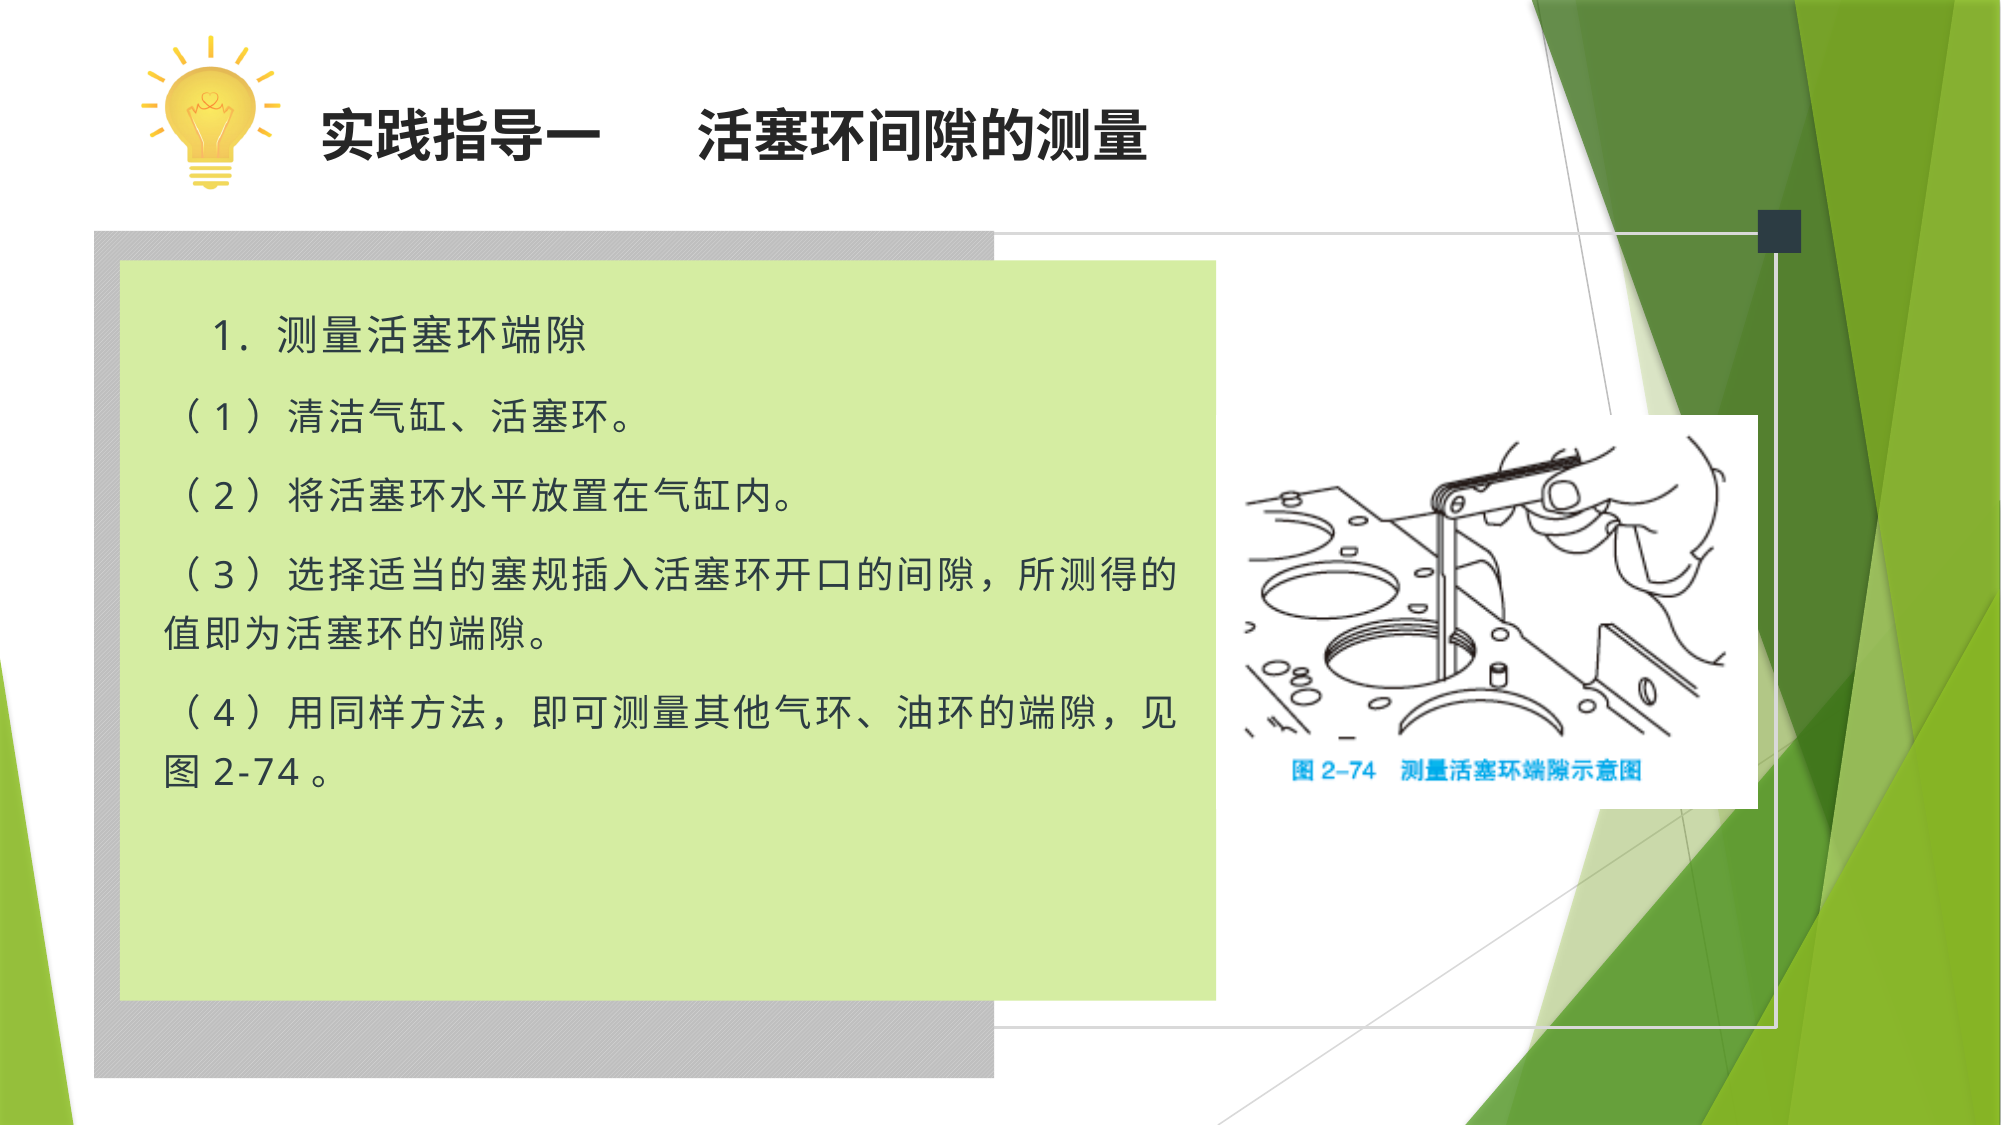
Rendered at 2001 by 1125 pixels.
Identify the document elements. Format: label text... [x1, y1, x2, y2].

text_box [1756, 208, 1803, 255]
picture [137, 33, 286, 191]
text_box [118, 259, 1218, 1002]
picture [1215, 414, 1759, 809]
text_box 1. 测量活塞环端隙 （1）清洁气缸、活塞环。 （2）将活塞环水平放置在气缸内。 （3）选择适当的塞规插入活塞环开口的间隙，所测得的值即为活塞环的端隙。 （4）用同样方法，即可测量其他气环、油环的端隙，见图2-74。 [147, 293, 1211, 931]
text_box 实践指导一 活塞环间隙的测量 [304, 78, 1165, 198]
text_box [996, 232, 1778, 1029]
text_box [93, 229, 996, 1080]
